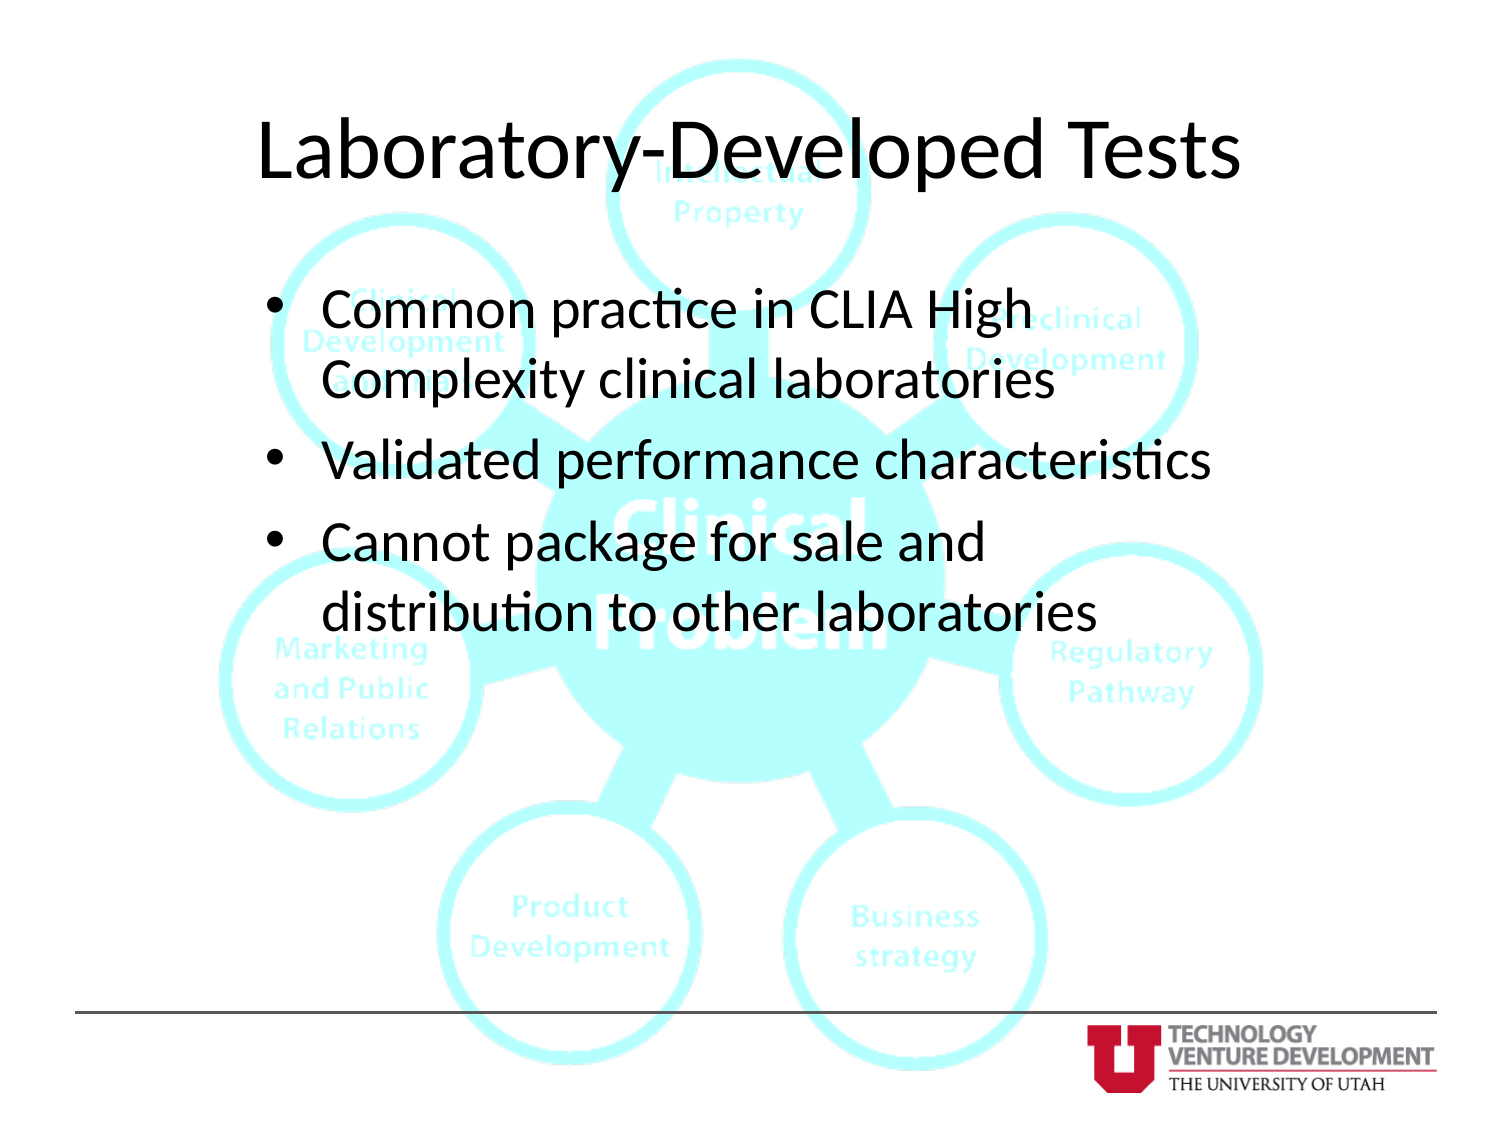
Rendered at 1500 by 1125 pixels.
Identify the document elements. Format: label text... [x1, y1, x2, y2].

picture [1087, 1024, 1438, 1093]
list Common practice in CLIA High Complexity clinical laboratories Validated performance characteristics Cannot package for sale and distribution to other laboratories [249, 262, 1263, 1006]
title Laboratory-Developed Tests [74, 53, 1426, 233]
